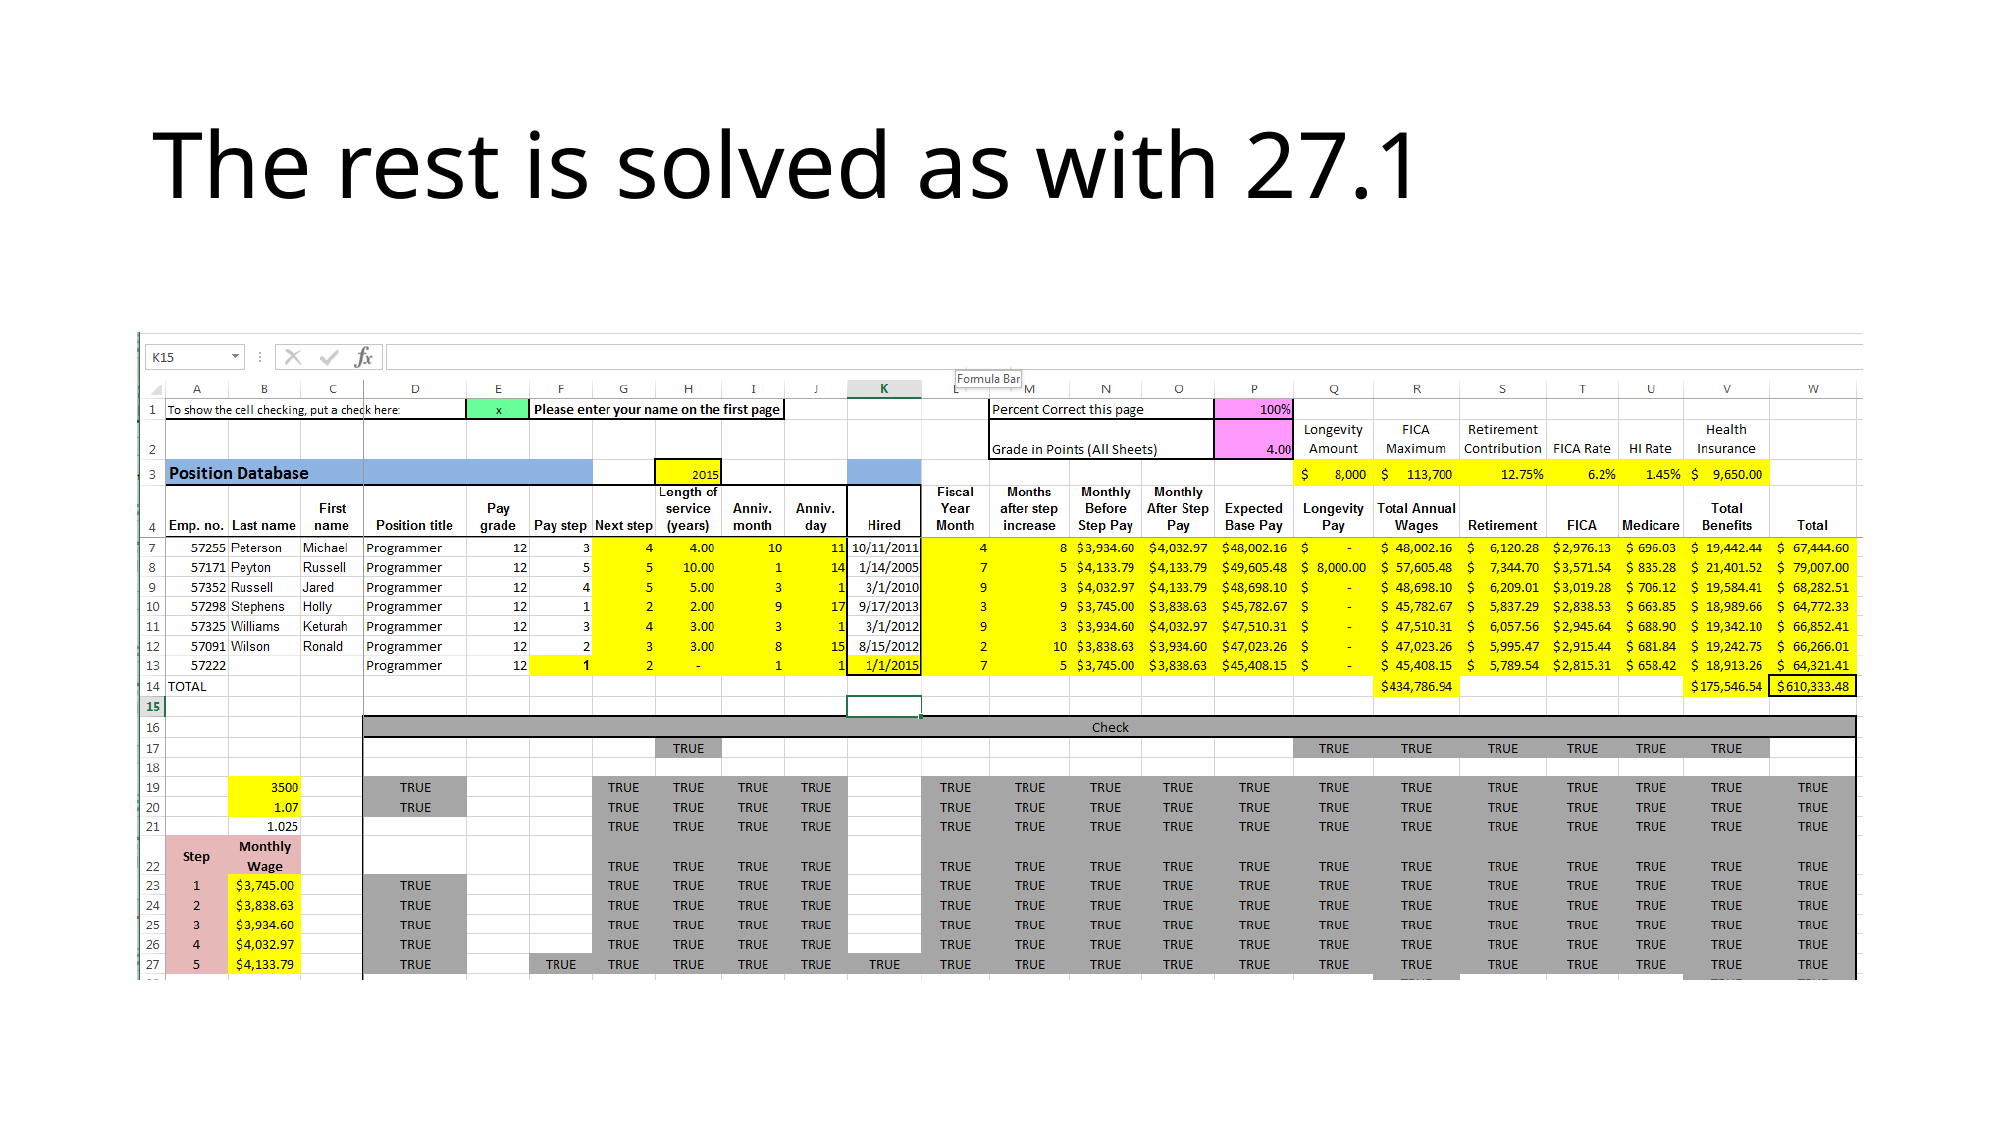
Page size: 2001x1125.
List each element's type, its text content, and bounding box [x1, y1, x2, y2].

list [137, 332, 1863, 980]
title The rest is solved as with 27.1 [137, 59, 1863, 278]
